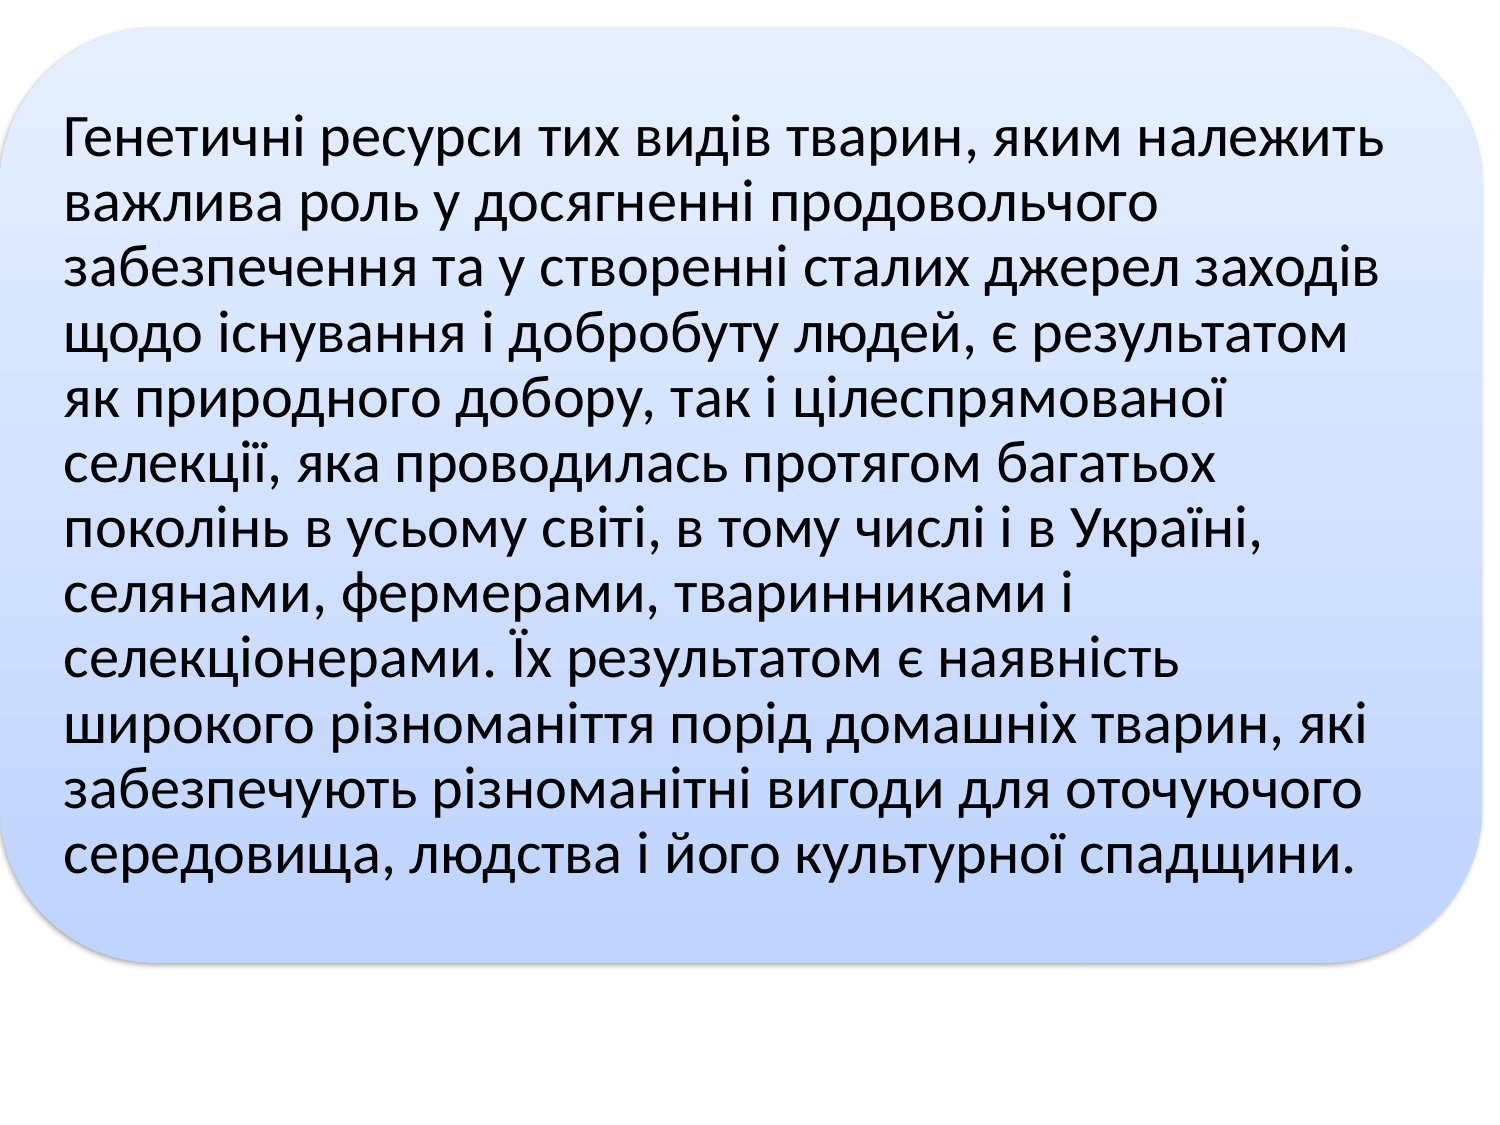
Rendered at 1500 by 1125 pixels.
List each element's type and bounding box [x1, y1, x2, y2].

text_box [0, 2, 1483, 988]
